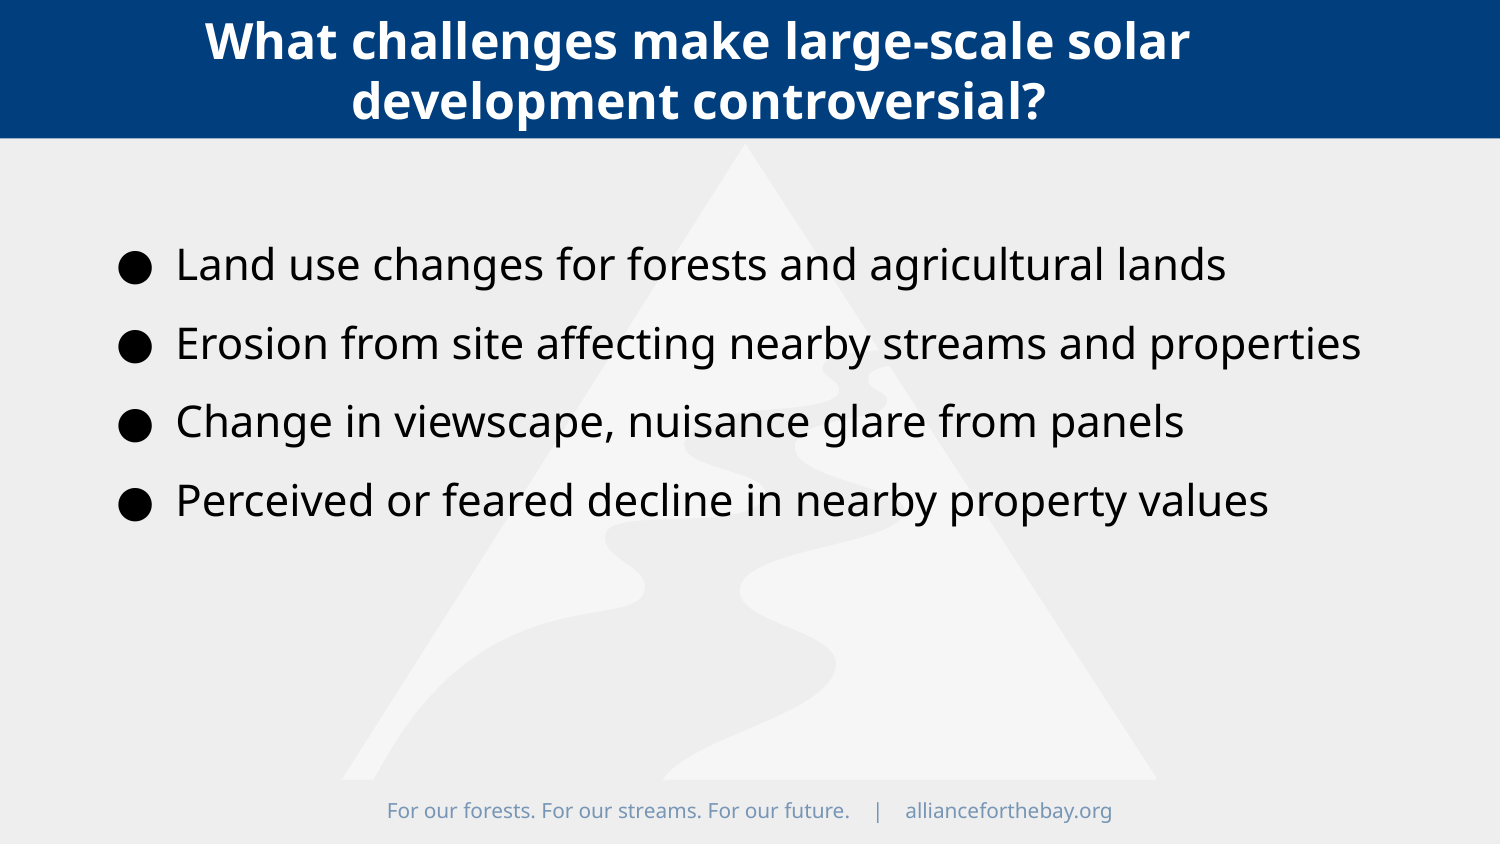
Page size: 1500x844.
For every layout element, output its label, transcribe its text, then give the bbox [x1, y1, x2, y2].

text_box Land use changes for forests and agricultural lands Erosion from site affecting nearby streams and properties Change in viewscape, nuisance glare from panels Perceived or feared decline in nearby property values [92, 107, 1408, 826]
text_box [0, 0, 1500, 139]
text_box What challenges make large-scale solar development controversial? [92, 2, 1305, 107]
